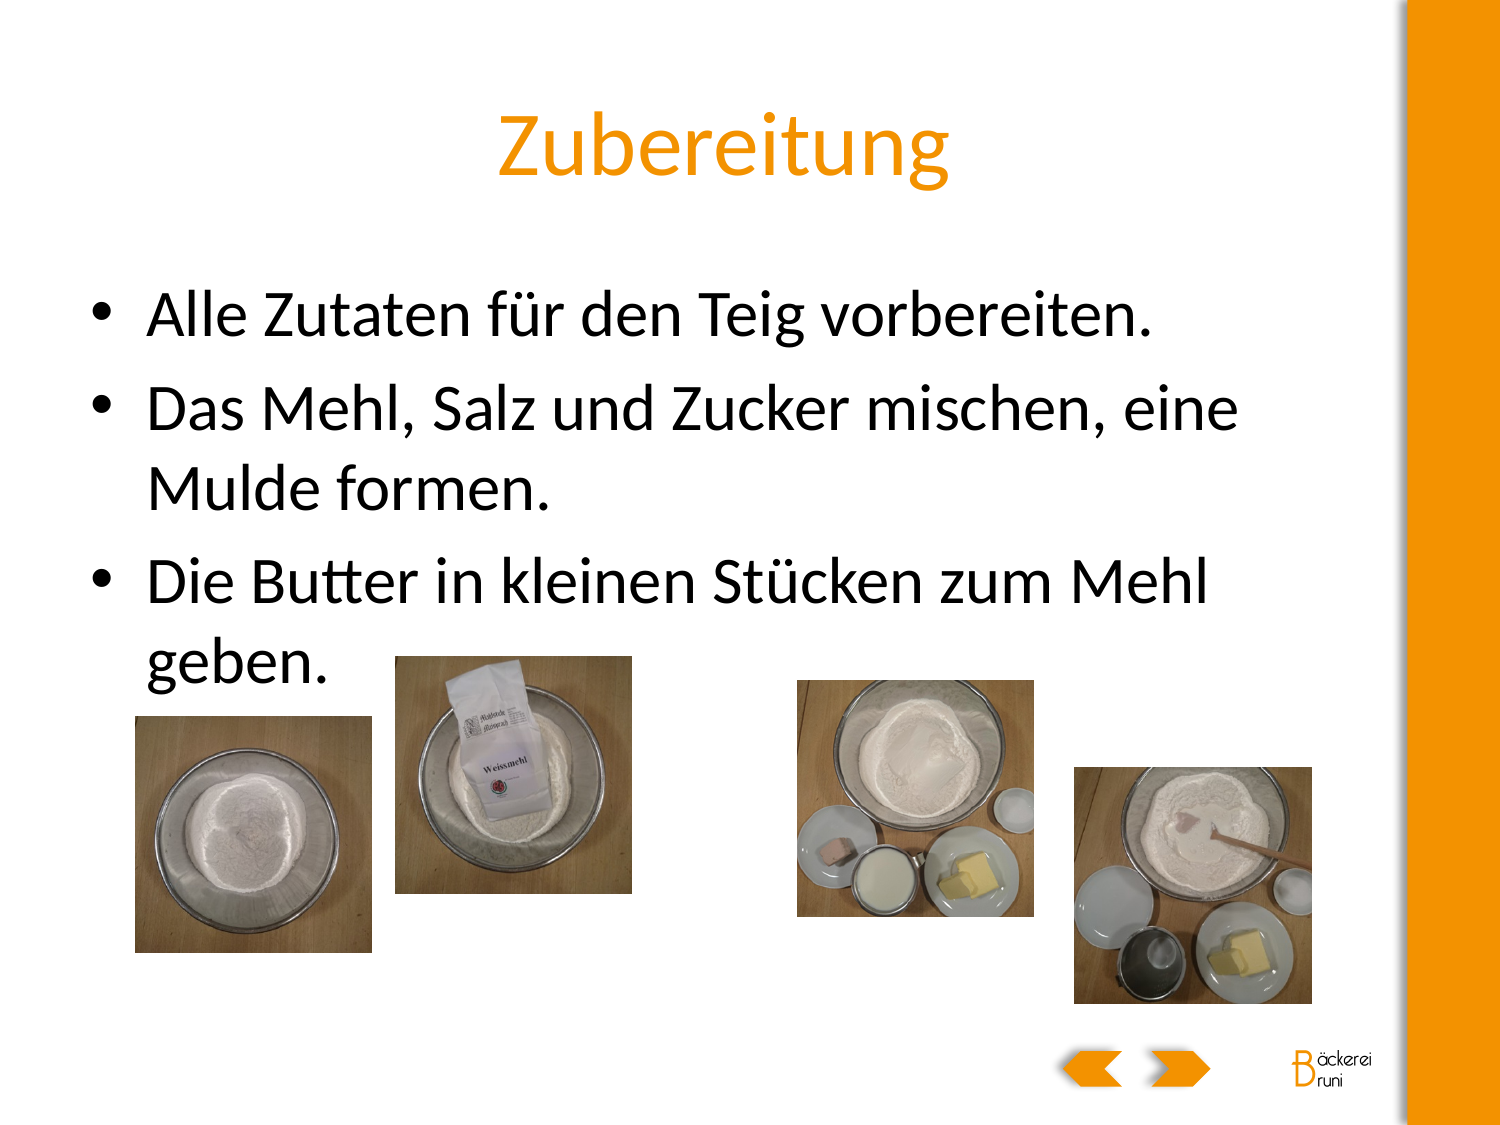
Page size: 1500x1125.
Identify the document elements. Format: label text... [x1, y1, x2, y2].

picture [1287, 1046, 1377, 1090]
picture [1074, 767, 1312, 1005]
picture [135, 715, 373, 953]
list Alle Zutaten für den Teig vorbereiten. Das Mehl, Salz und Zucker mischen, eine Mulde formen. Die Butter in kleinen Stücken zum Mehl geben. [75, 262, 1375, 1005]
picture [395, 656, 632, 894]
title Zubereitung [75, 45, 1375, 233]
picture [796, 680, 1034, 917]
